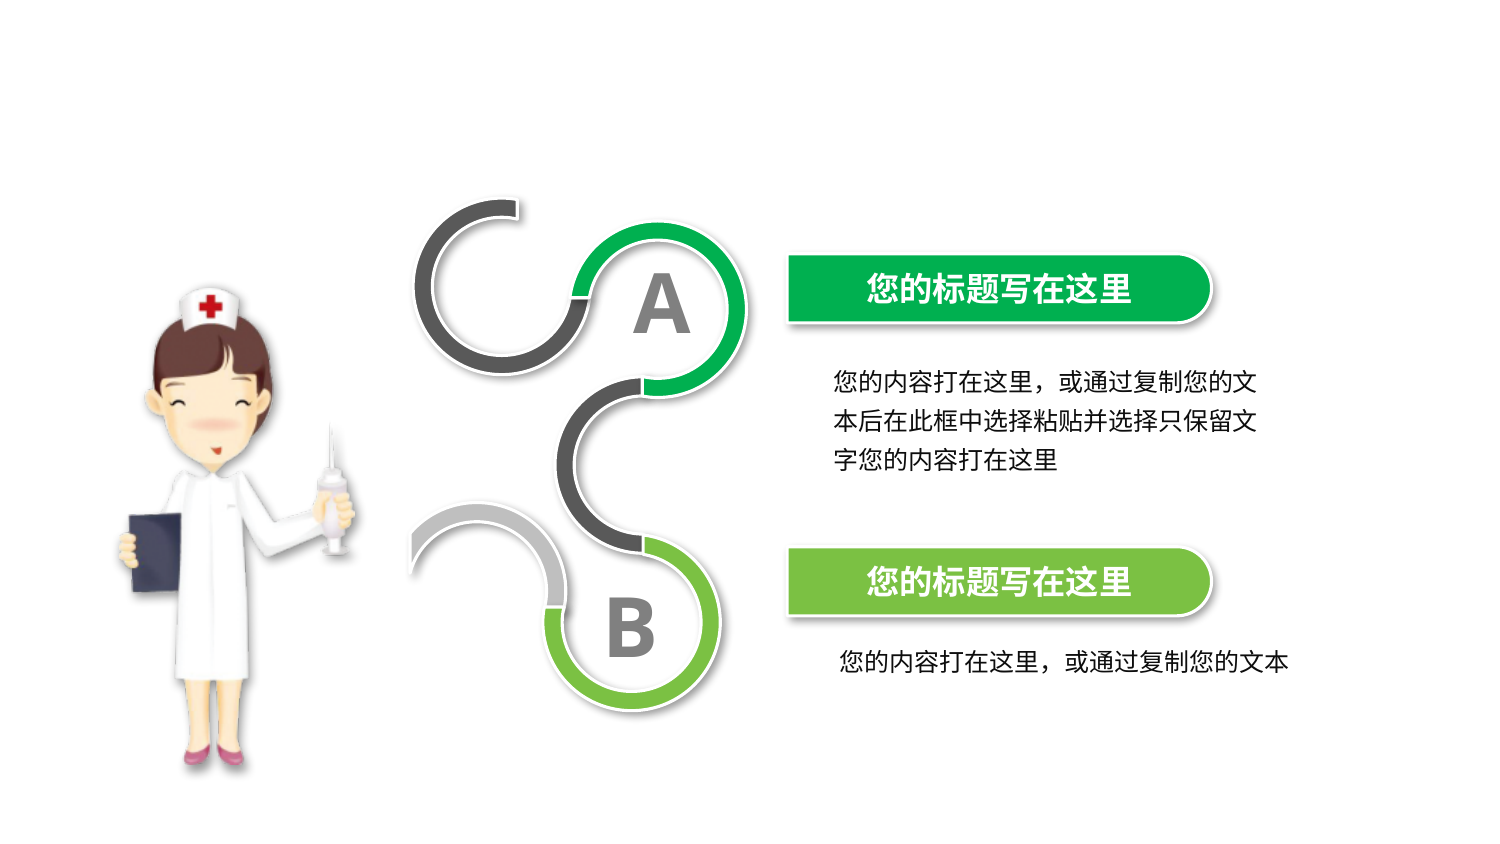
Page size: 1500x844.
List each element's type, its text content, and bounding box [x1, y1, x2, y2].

text_box 您的内容打在这里，或通过复制您的文本 [826, 631, 1337, 684]
text_box [407, 500, 568, 605]
picture [119, 288, 355, 765]
text_box [540, 532, 723, 713]
text_box [410, 195, 590, 377]
text_box [552, 374, 644, 556]
text_box 您的标题写在这里 [785, 251, 1214, 325]
text_box 您的内容打在这里，或通过复制您的文本后在此框中选择粘贴并选择只保留文字您的内容打在这里 [819, 350, 1296, 482]
text_box 您的标题写在这里 [785, 544, 1214, 618]
text_box B [588, 567, 654, 681]
text_box [567, 218, 749, 400]
text_box A [620, 252, 685, 358]
